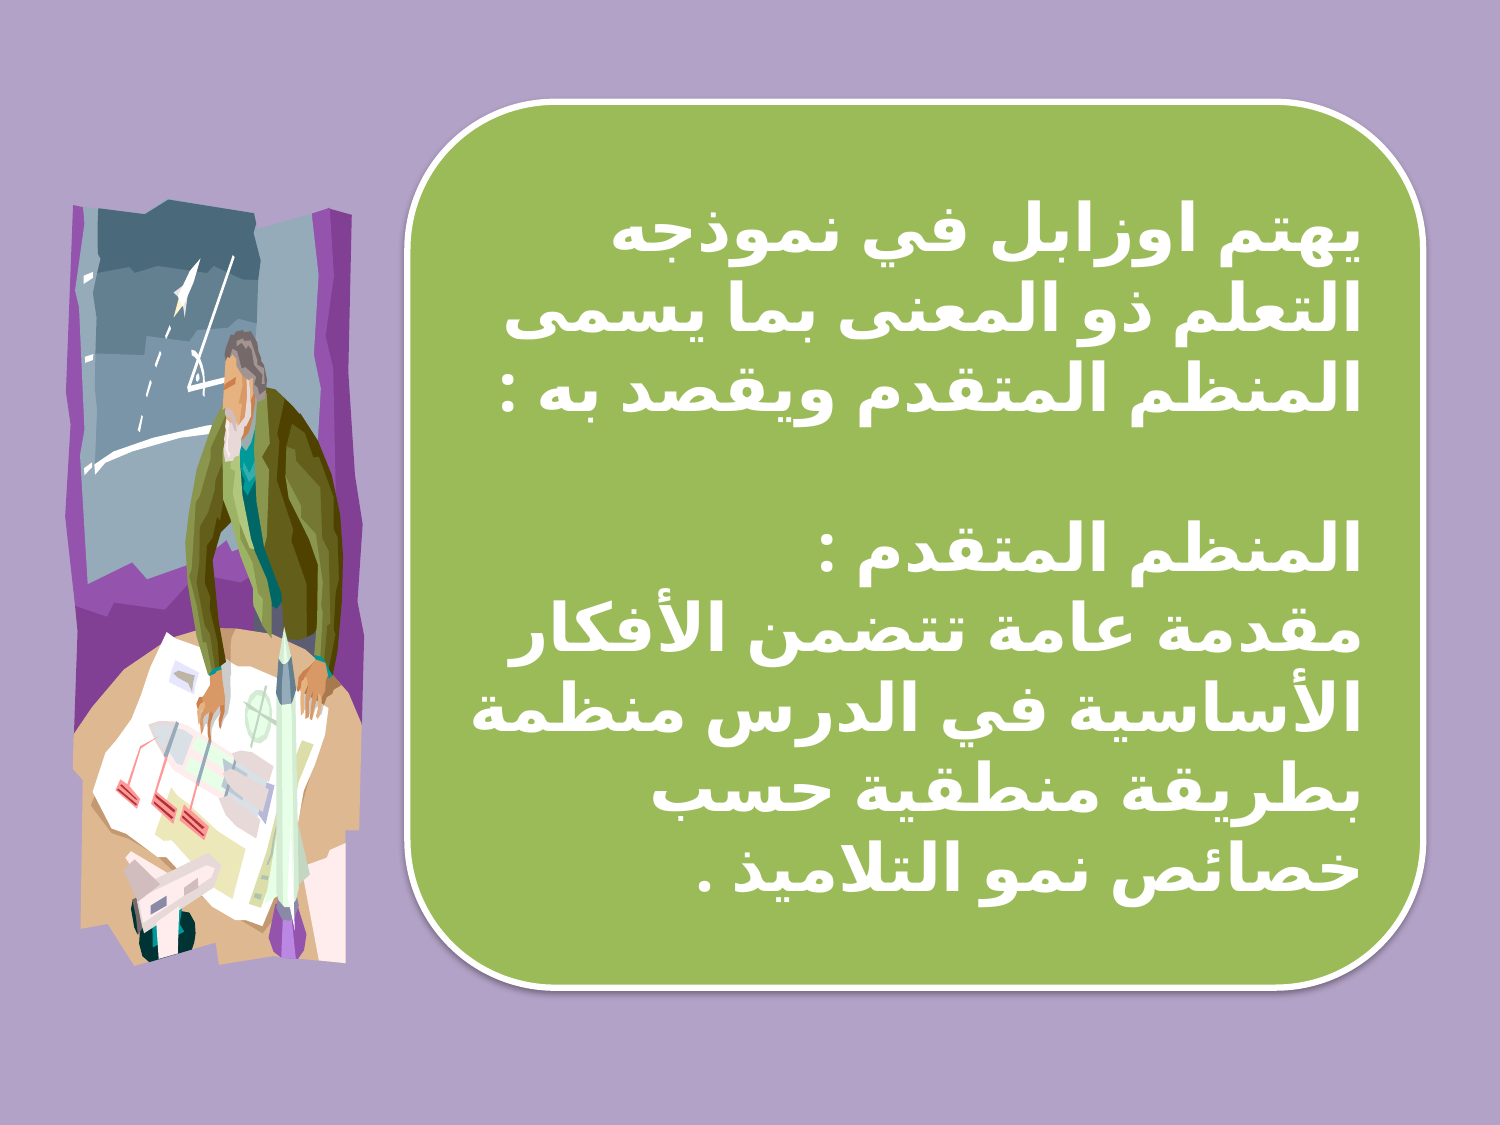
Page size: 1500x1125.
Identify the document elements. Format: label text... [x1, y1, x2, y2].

text_box يهتم اوزابل في نموذجه التعلم ذو المعنى بما يسمى المنظم المتقدم ويقصد به : المنظم المتقدم : مقدمة عامة تتضمن الأفكار الأساسية في الدرس منظمة بطريقة منطقية حسب خصائص نمو التلاميذ . [404, 98, 1427, 991]
picture [64, 196, 370, 977]
